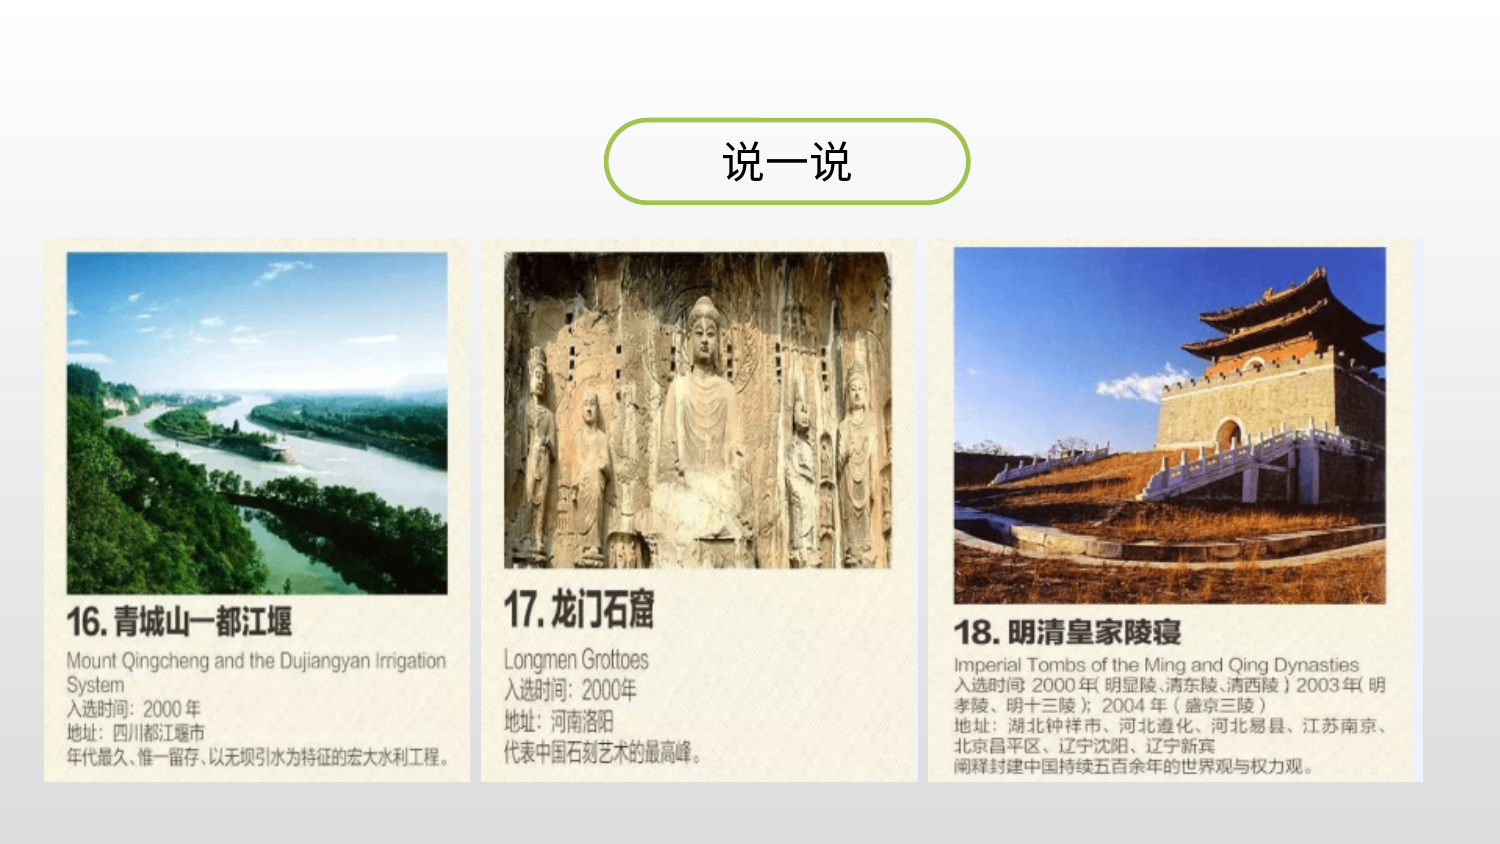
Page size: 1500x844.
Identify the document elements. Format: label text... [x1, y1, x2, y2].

picture [928, 238, 1423, 783]
picture [480, 238, 918, 783]
text_box 说一说 [605, 119, 970, 204]
picture [44, 238, 470, 783]
